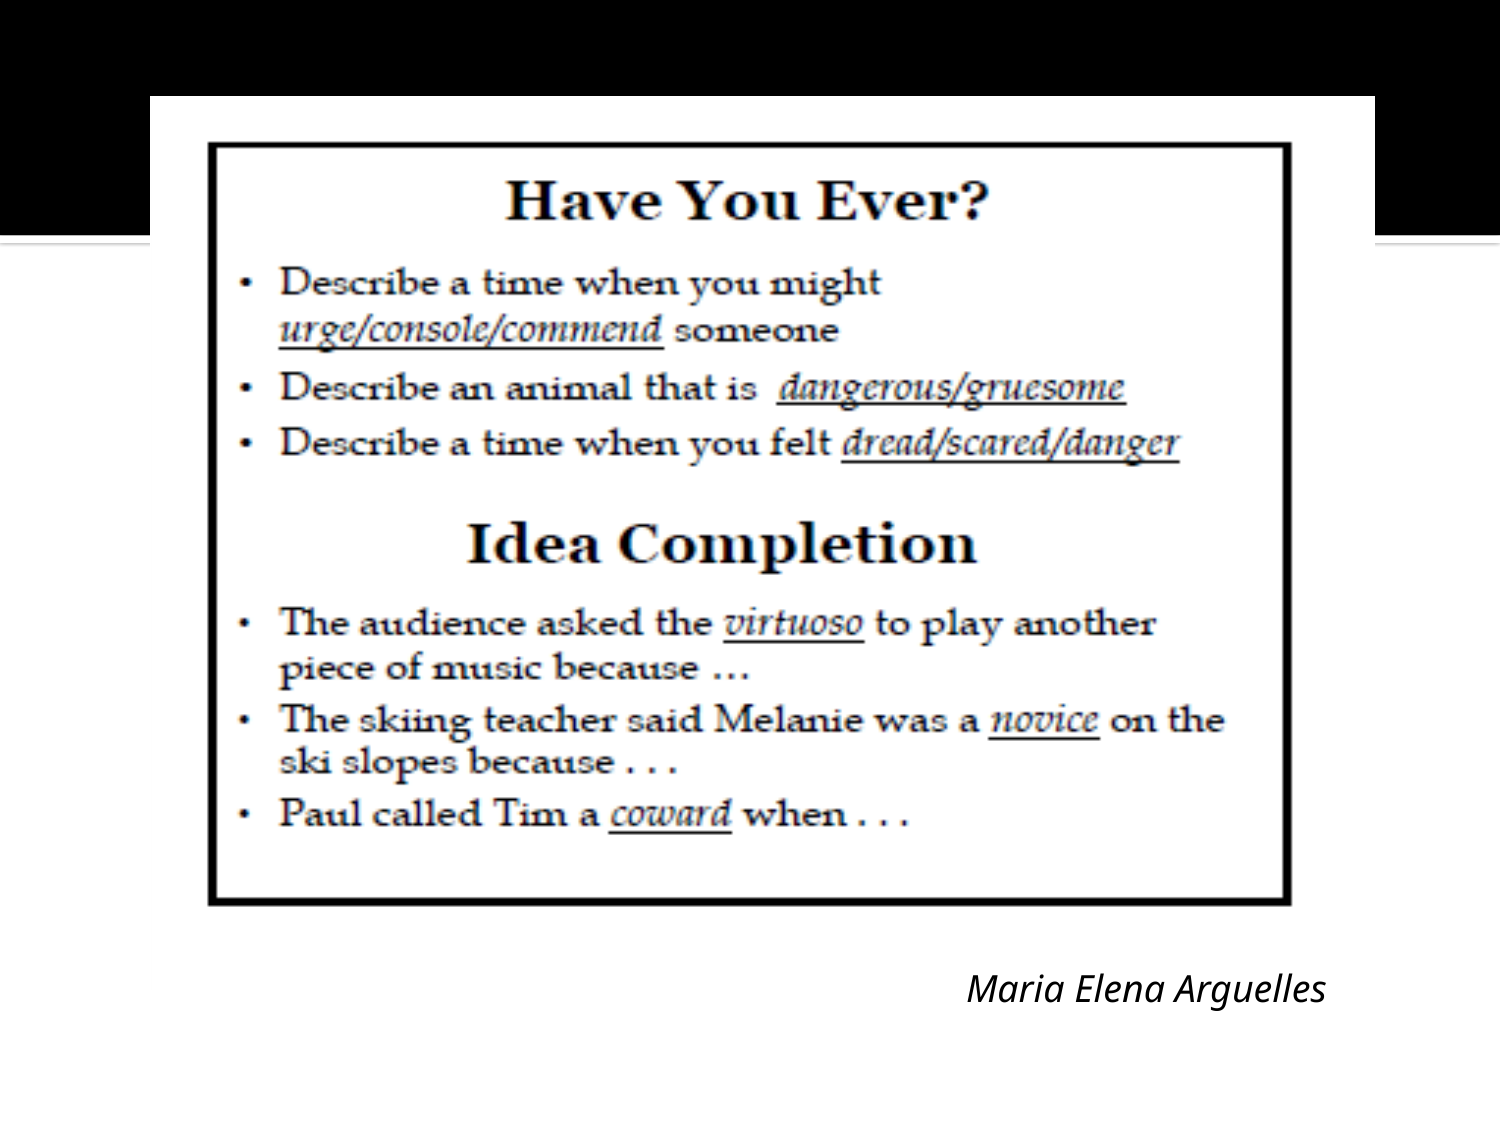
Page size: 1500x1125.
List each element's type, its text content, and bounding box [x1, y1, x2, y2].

list Maria Elena Arguelles [937, 950, 1388, 1027]
picture [149, 96, 1375, 990]
